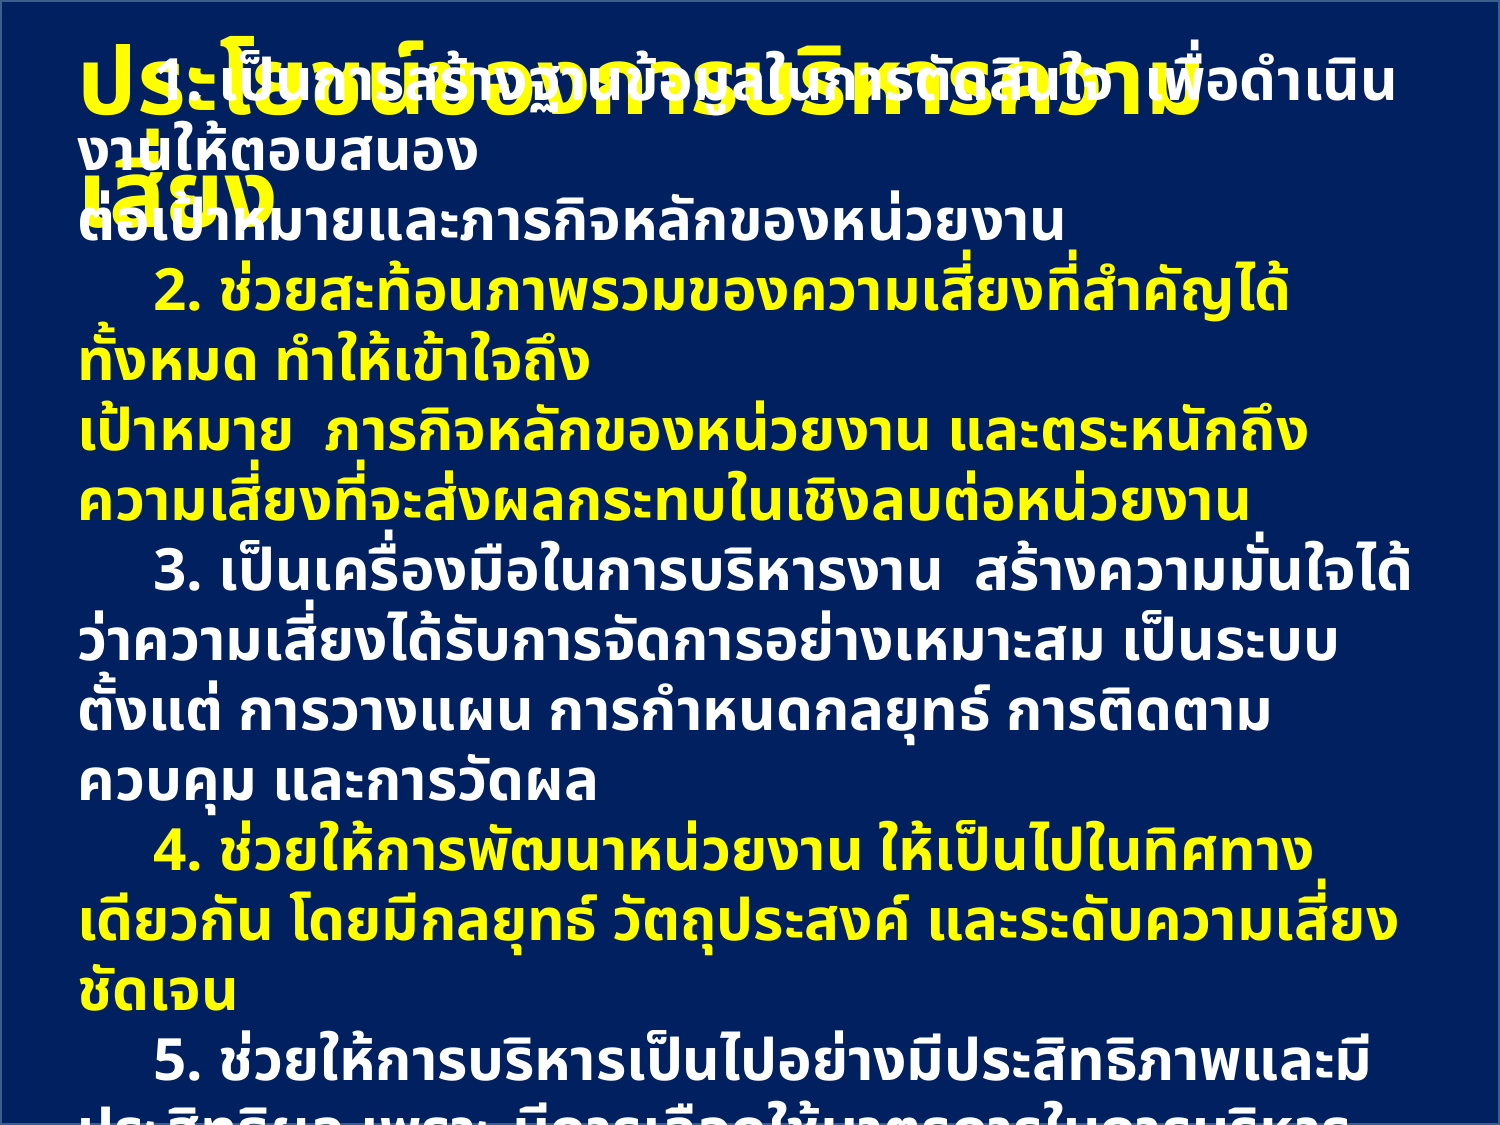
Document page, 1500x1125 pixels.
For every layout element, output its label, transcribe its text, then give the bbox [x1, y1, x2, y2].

title ประโยชน์ของการบริหารความเสี่ยง [62, 12, 1338, 254]
text_box [0, 0, 1500, 1125]
text_box 1. เป็นการสร้างฐานข้อมูลในการตัดสินใจ เพื่อดำเนินงานให้ตอบสนอง ต่อเป้าหมายและภารกิจหลักของหน่วยงาน 2. ช่วยสะท้อนภาพรวมของความเสี่ยงที่สำคัญได้ทั้งหมด ทำให้เข้าใจถึง เป้าหมาย ภารกิจหลักของหน่วยงาน และตระหนักถึงความเสี่ยงที่จะส่งผลกระทบในเชิงลบต่อหน่วยงาน 3. เป็นเครื่องมือในการบริหารงาน สร้างความมั่นใจได้ว่าความเสี่ยงได้รับการจัดการอย่างเหมาะสม เป็นระบบ ตั้งแต่ การวางแผน การกำหนดกลยุทธ์ การติดตามควบคุม และการวัดผล 4. ช่วยให้การพัฒนาหน่วยงาน ให้เป็นไปในทิศทางเดียวกัน โดยมีกลยุทธ์ วัตถุประสงค์ และระดับความเสี่ยงชัดเจน 5. ช่วยให้การบริหารเป็นไปอย่างมีประสิทธิภาพและมีประสิทธิผล เพราะ มีการเลือกใช้มาตรการในการบริหารความเสี่ยง [62, 621, 1450, 863]
